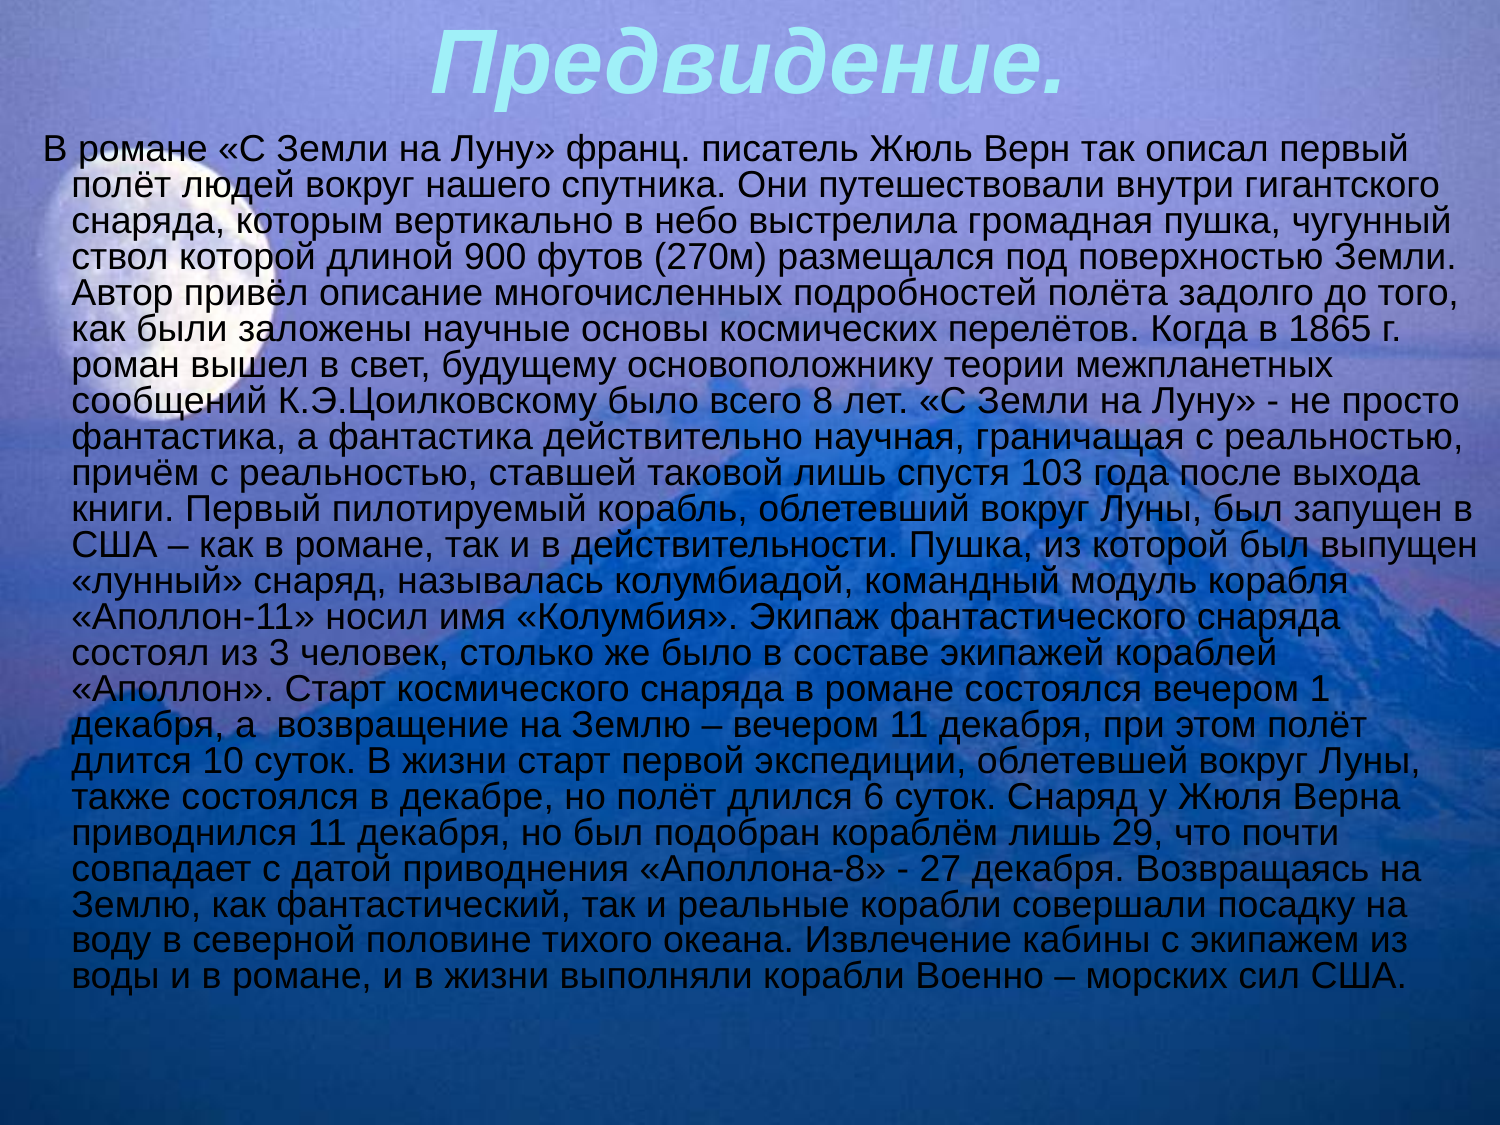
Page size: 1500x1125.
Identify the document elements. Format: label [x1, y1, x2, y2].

list [0, 0, 1500, 1125]
